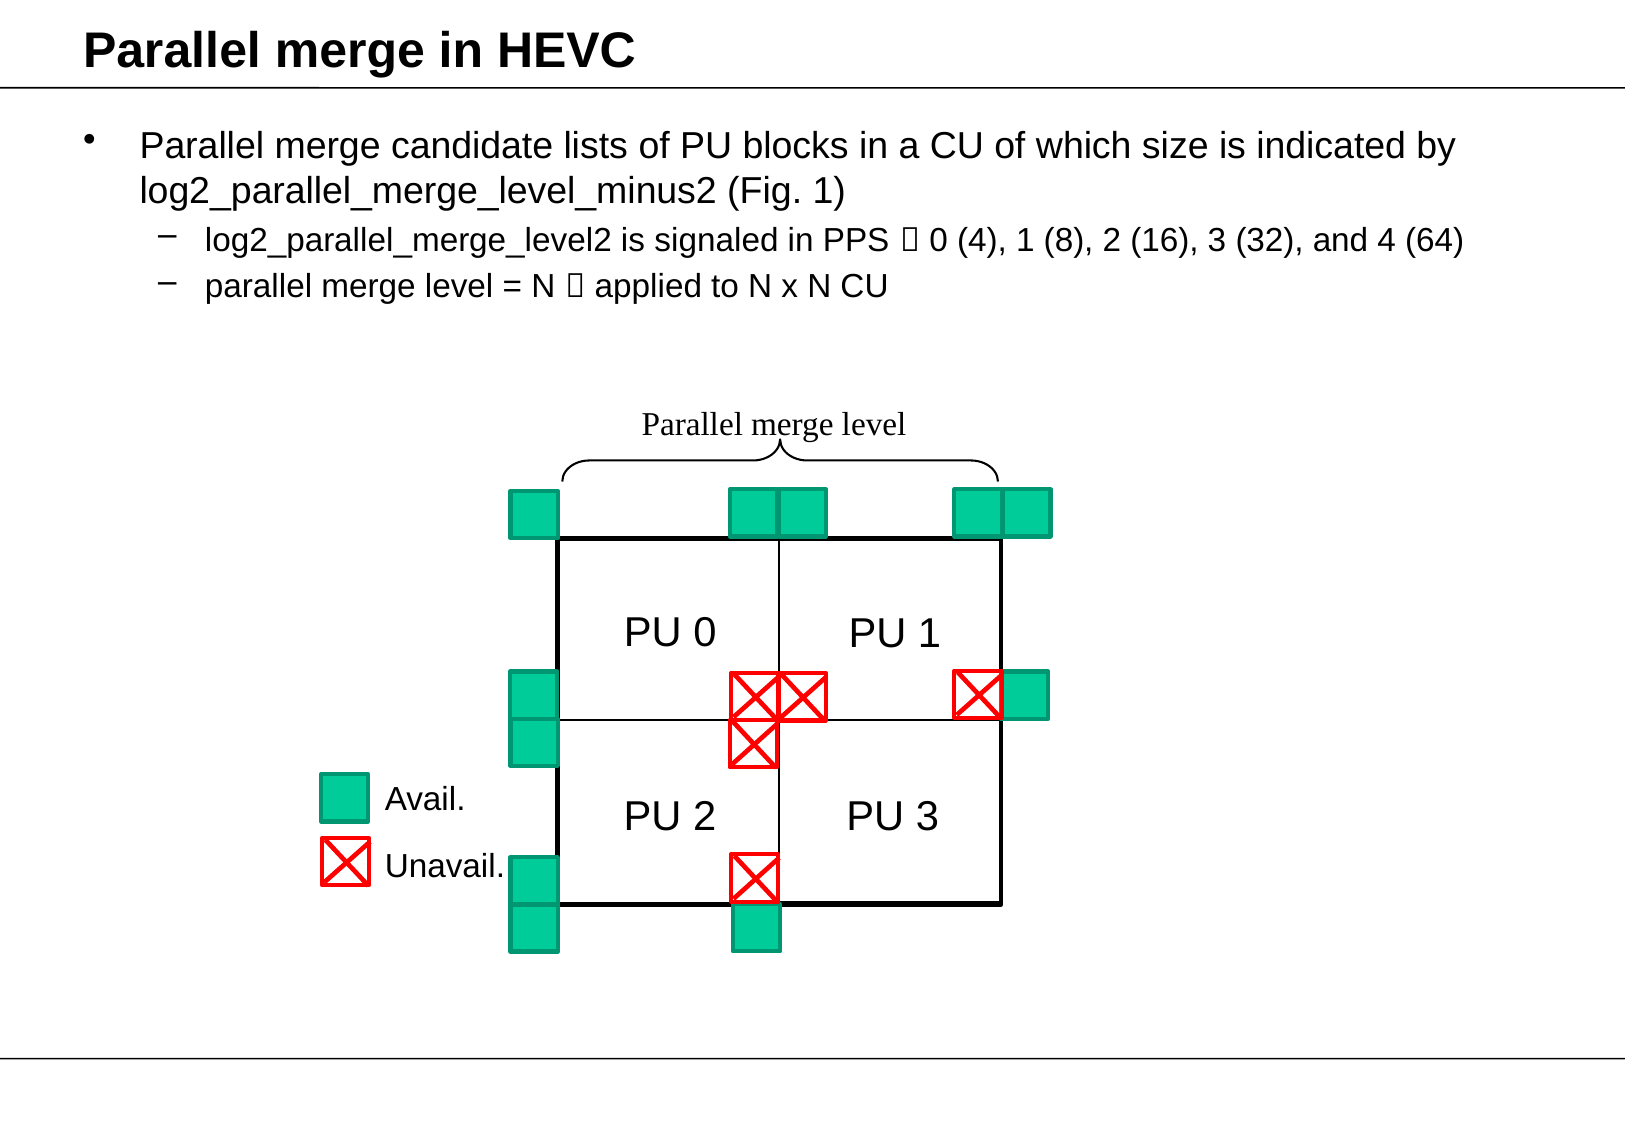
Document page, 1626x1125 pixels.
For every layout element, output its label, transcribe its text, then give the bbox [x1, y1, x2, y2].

text_box Avail. [369, 769, 488, 824]
text_box [952, 487, 1001, 539]
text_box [730, 672, 777, 718]
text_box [954, 670, 1003, 719]
title Parallel merge in HEVC [68, 9, 1484, 79]
text_box [731, 908, 782, 953]
list Parallel merge candidate lists of PU blocks in a CU of which size is indicated by log2_parallel_merge_level_minus2 (Fig. 1) log2_parallel_merge_level2 is signaled in PPS  0 (4), 1 (8), 2 (16), 3 (32), and 4 (64) parallel merge level = N  applied to N x N CU [68, 113, 1544, 1005]
text_box PU 3 [810, 781, 976, 846]
text_box [728, 487, 777, 539]
text_box PU 1 [812, 598, 978, 664]
text_box [783, 726, 1003, 907]
text_box [508, 855, 560, 902]
text_box Parallel merge level [602, 394, 946, 449]
text_box [777, 718, 1002, 904]
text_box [730, 854, 780, 903]
text_box [1004, 669, 1050, 721]
text_box [319, 772, 369, 824]
text_box [508, 717, 560, 768]
text_box [508, 489, 560, 540]
text_box [561, 449, 999, 482]
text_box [729, 719, 778, 769]
text_box [508, 669, 559, 717]
text_box [777, 536, 1002, 718]
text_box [321, 837, 371, 887]
text_box [1001, 487, 1053, 539]
text_box PU 0 [587, 597, 754, 663]
text_box [556, 717, 777, 906]
text_box [508, 902, 560, 954]
text_box PU 2 [587, 781, 753, 846]
text_box [556, 536, 777, 717]
text_box Unavail. [370, 836, 522, 892]
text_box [778, 672, 827, 722]
text_box [777, 487, 828, 539]
